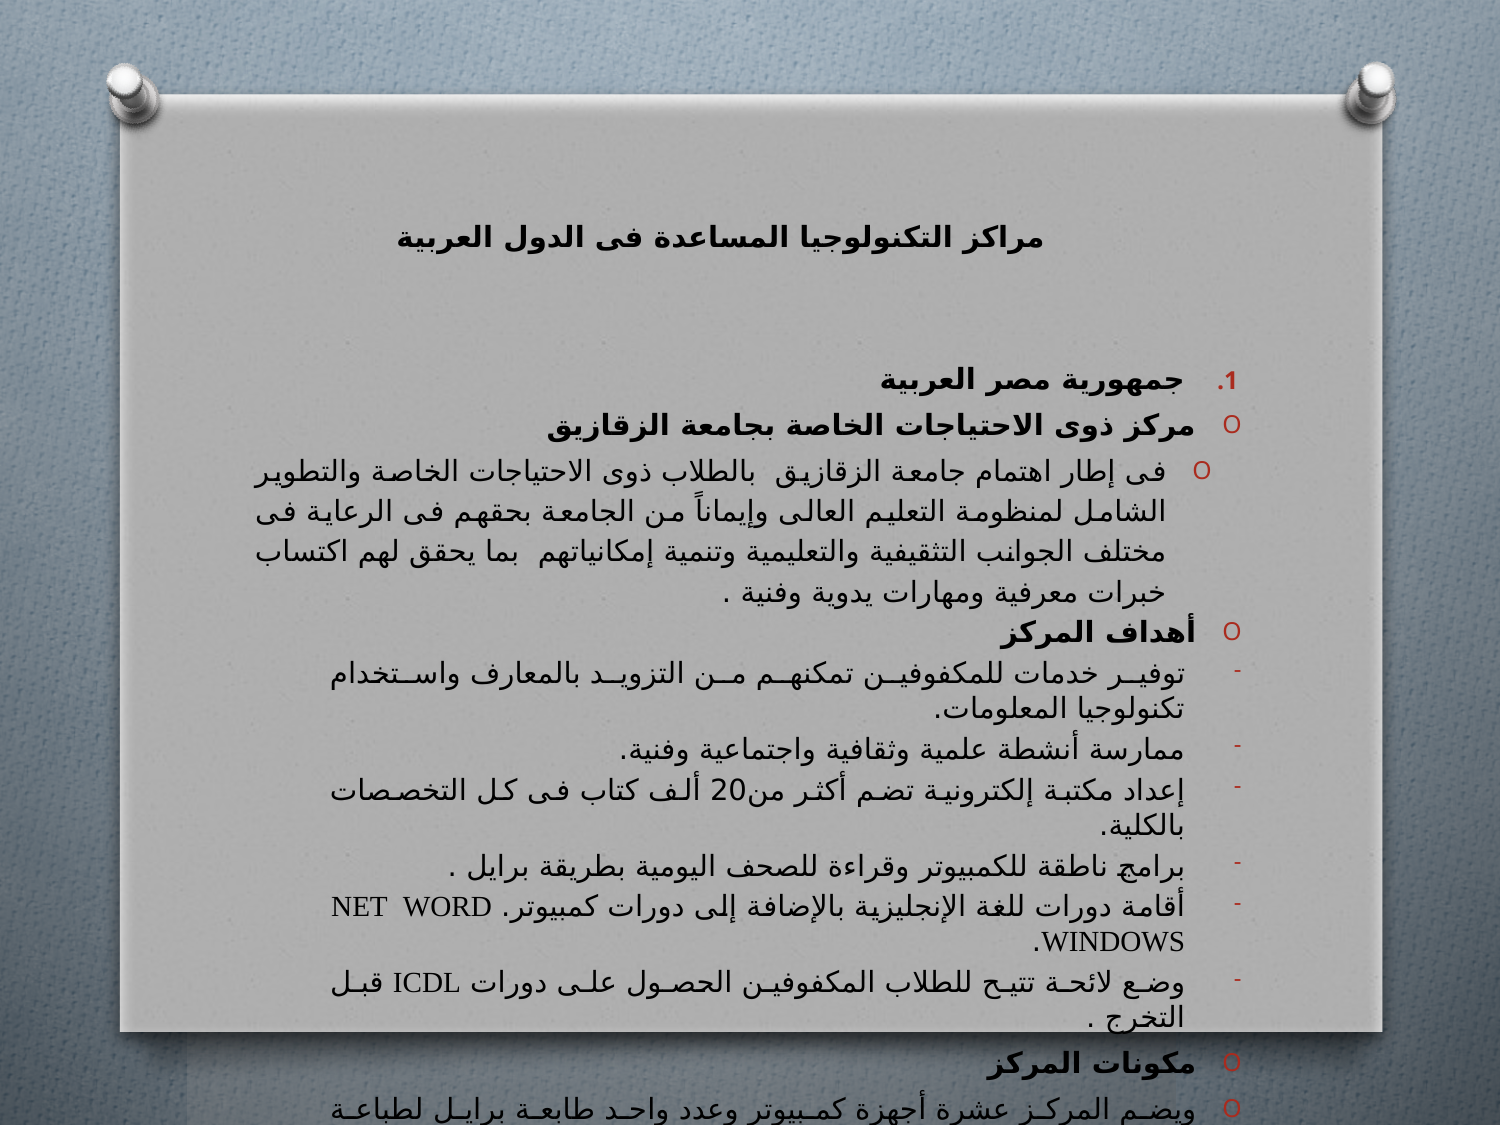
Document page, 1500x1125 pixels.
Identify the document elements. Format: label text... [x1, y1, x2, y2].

picture [75, 29, 198, 153]
list جمهورية مصر العربية مركز ذوى الاحتياجات الخاصة بجامعة الزقازيق فى إطار اهتمام جامعة الزقازيق بالطلاب ذوى الاحتياجات الخاصة والتطوير الشامل لمنظومة التعليم العالى وإيماناً من الجامعة بحقهم فى الرعاية فى مختلف الجوانب التثقيفية والتعليمية وتنمية إمكانياتهم بما يحقق لهم اكتساب خبرات معرفية ومهارات يدوية وفنية . أهداف المركز توفير خدمات للمكفوفين تمكنهم من التزويد بالمعارف واستخدام تكنولوجيا المعلومات. ممارسة أنشطة علمية وثقافية واجتماعية وفنية. إعداد مكتبة إلكترونية تضم أكثر من20 ألف كتاب فى كل التخصصات بالكلية. برامج ناطقة للكمبيوتر وقراءة للصحف اليومية بطريقة برايل . أقامة دورات للغة الإنجليزية بالإضافة إلى دورات كمبيوتر. NET WORD WINDOWS. وضع لائحة تتيح للطلاب المكفوفين الحصول على دورات ICDL قبل التخرج . مكونات المركز ويضم المركز عشرة أجهزة كمبيوتر وعدد واحد طابعة برايل لطباعة المقررات الدراسية . الطلاب المستفيدين وصل عدد الطلاب المستفيدين الى 100 طالب وطالبة من كليتى الآداب والحقوق من ذو الاحتياجات البصرية بالإضافة إلى 5 طلاب من الدراسات العليا ويتطلع المركز الى تطوير إمكاناته المادية والفنية التى تمكن الطلاب من ذوى الاحتياجات البصرية ممن يصعب عليهم التعامل مع برامج Excel – Access – Power point من حيث التطبيق العملى والتدريب على برامج بديلة تتفق مع إمكانياتهم واحتياجاتهم وتكون أكثر فاعلية من الناحية العملية مثل البرامج الناطقة بأنواعها وبرامج طباعة برايل وبرامج الوسائط المتعددة للتسجيل الصوتي. ومن أهم إنجازات المركز : • تم تدريب عدد 45 من الطلاب ذو الاحتياجات البصرية علي ثلاث برامج Windows ,word-net . • تم طباعة ما يزيد من 100 كتاب بطريقة برايل في التخصصات المختلفة . • تم عقد دورات في اللغة الانجليزية علي مدار الفصلين الدراسيين لتنمية المهارات اللغوية لدي الطلاب استفاد منها عدد 25 طالب من الفرق المختلفة • تم تكوين فريق رياضي لكرة الجرس يتكون من عدد 15 طالب من كليتي آداب والحقوق . • تم تكوين فريق فني للموسيقي العربية للمشاركة في أنشطة [240, 347, 1257, 939]
picture [1317, 35, 1439, 156]
title مراكز التكنولوجيا المساعدة فى الدول العربية [179, 134, 1323, 332]
